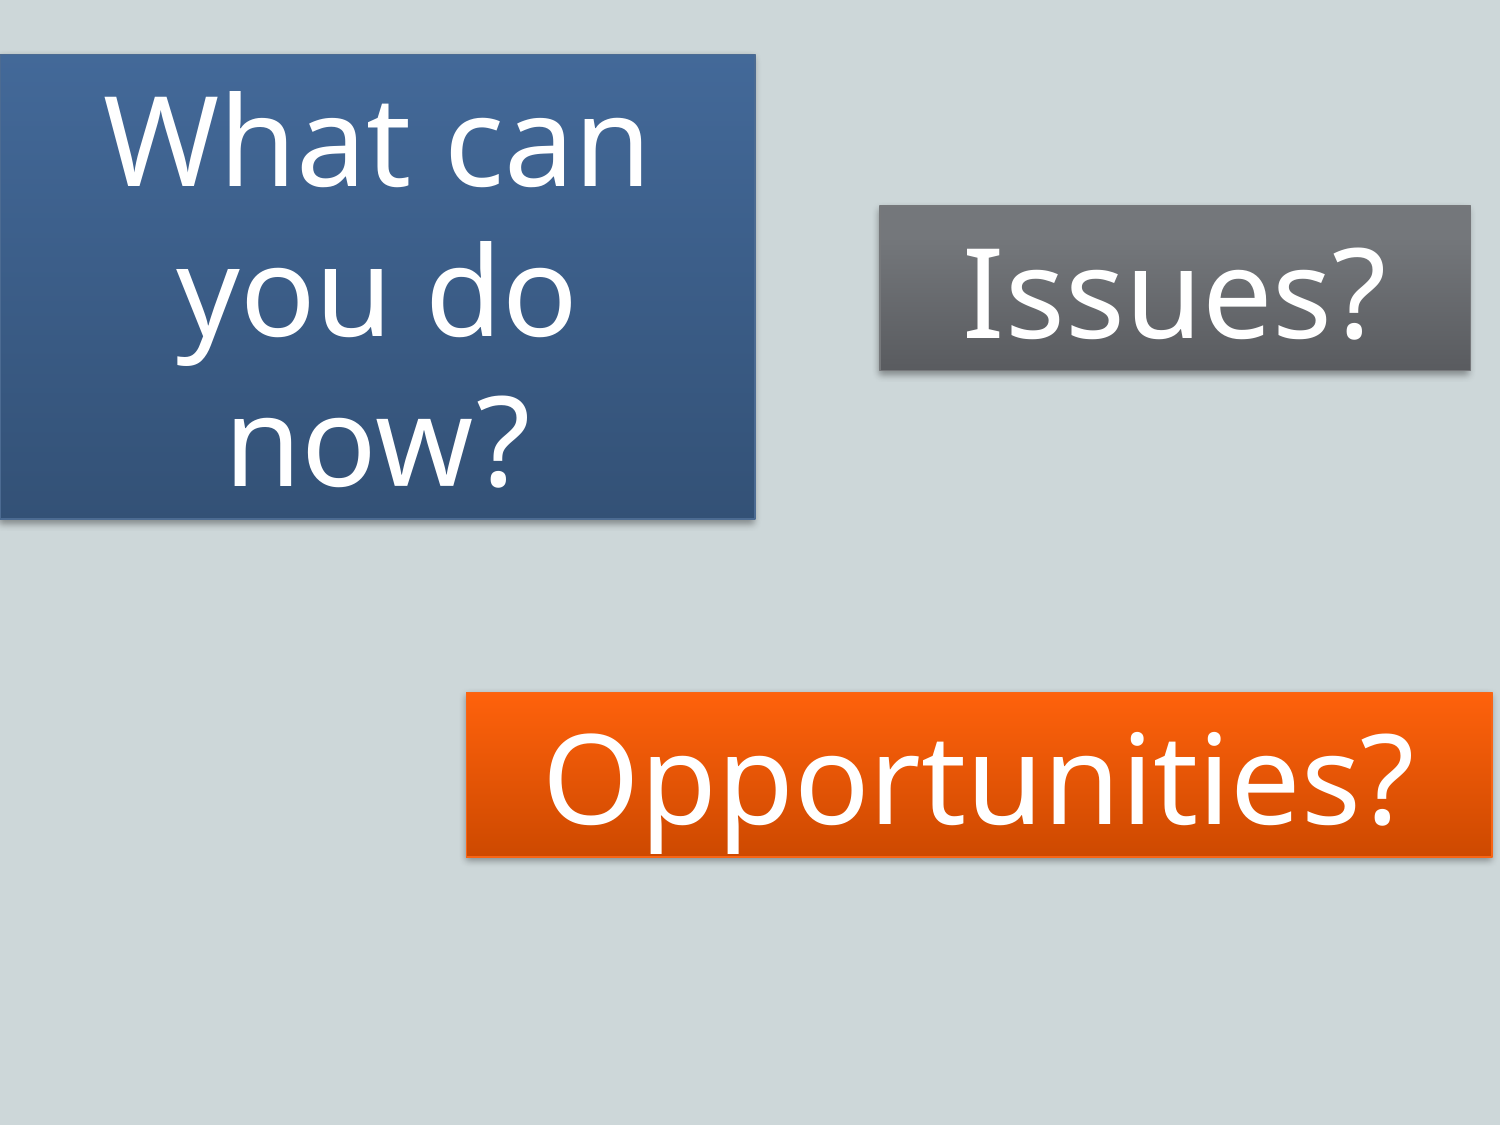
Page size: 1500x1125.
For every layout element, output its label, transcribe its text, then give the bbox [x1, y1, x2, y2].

text_box Issues? [879, 205, 1471, 371]
text_box What can you do now? [0, 54, 756, 520]
text_box Opportunities? [466, 692, 1493, 858]
